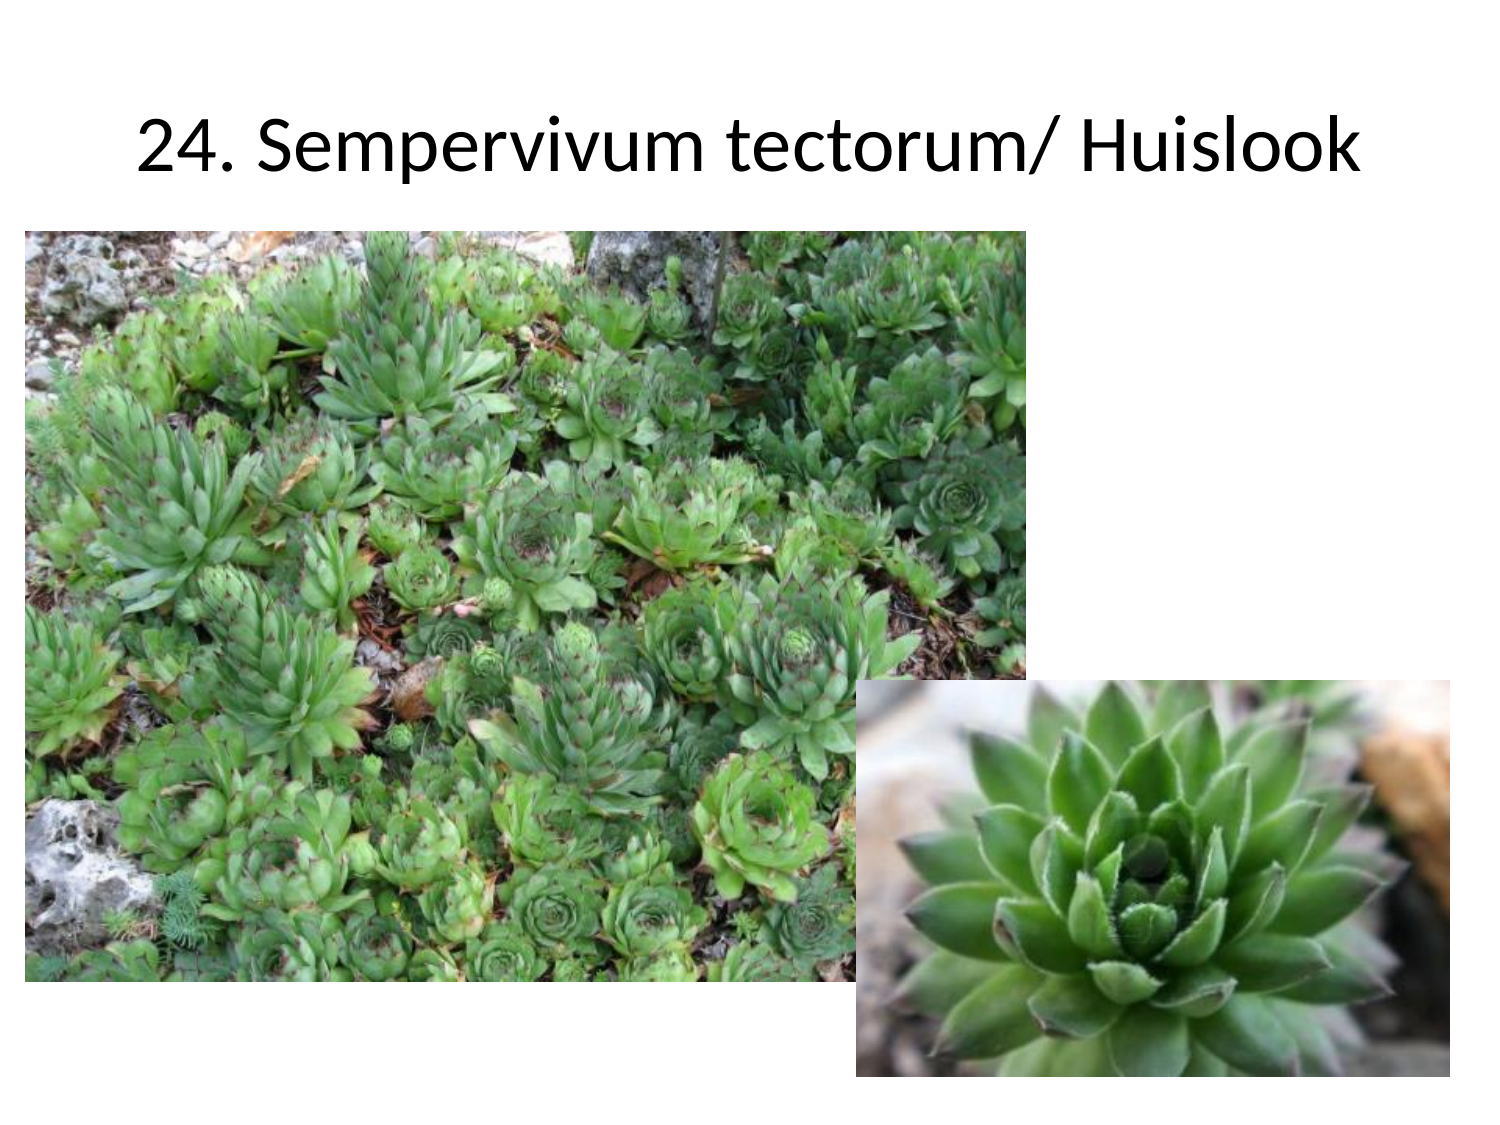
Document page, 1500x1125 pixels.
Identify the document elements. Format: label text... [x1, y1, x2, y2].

picture [25, 231, 1450, 1077]
title 24. Sempervivum tectorum/ Huislook [75, 45, 1425, 233]
